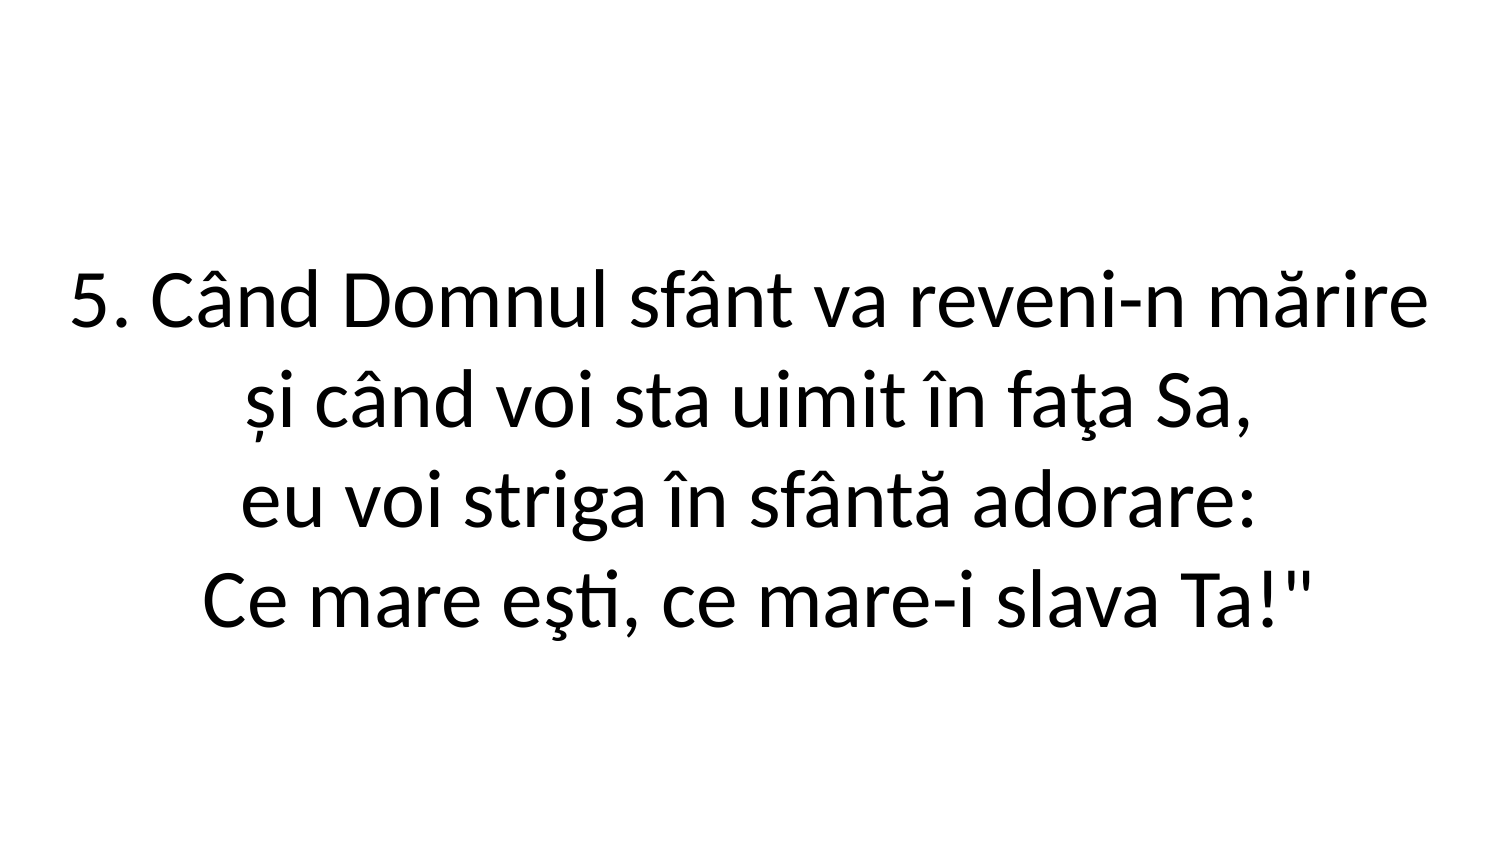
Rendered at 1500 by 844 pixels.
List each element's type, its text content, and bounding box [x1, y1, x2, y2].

text_box 5. Când Domnul sfânt va reveni-n mărire și când voi sta uimit în faţa Sa, eu voi striga în sfântă adorare: Ce mare eşti, ce mare-i slava Ta!" [54, 192, 1446, 652]
